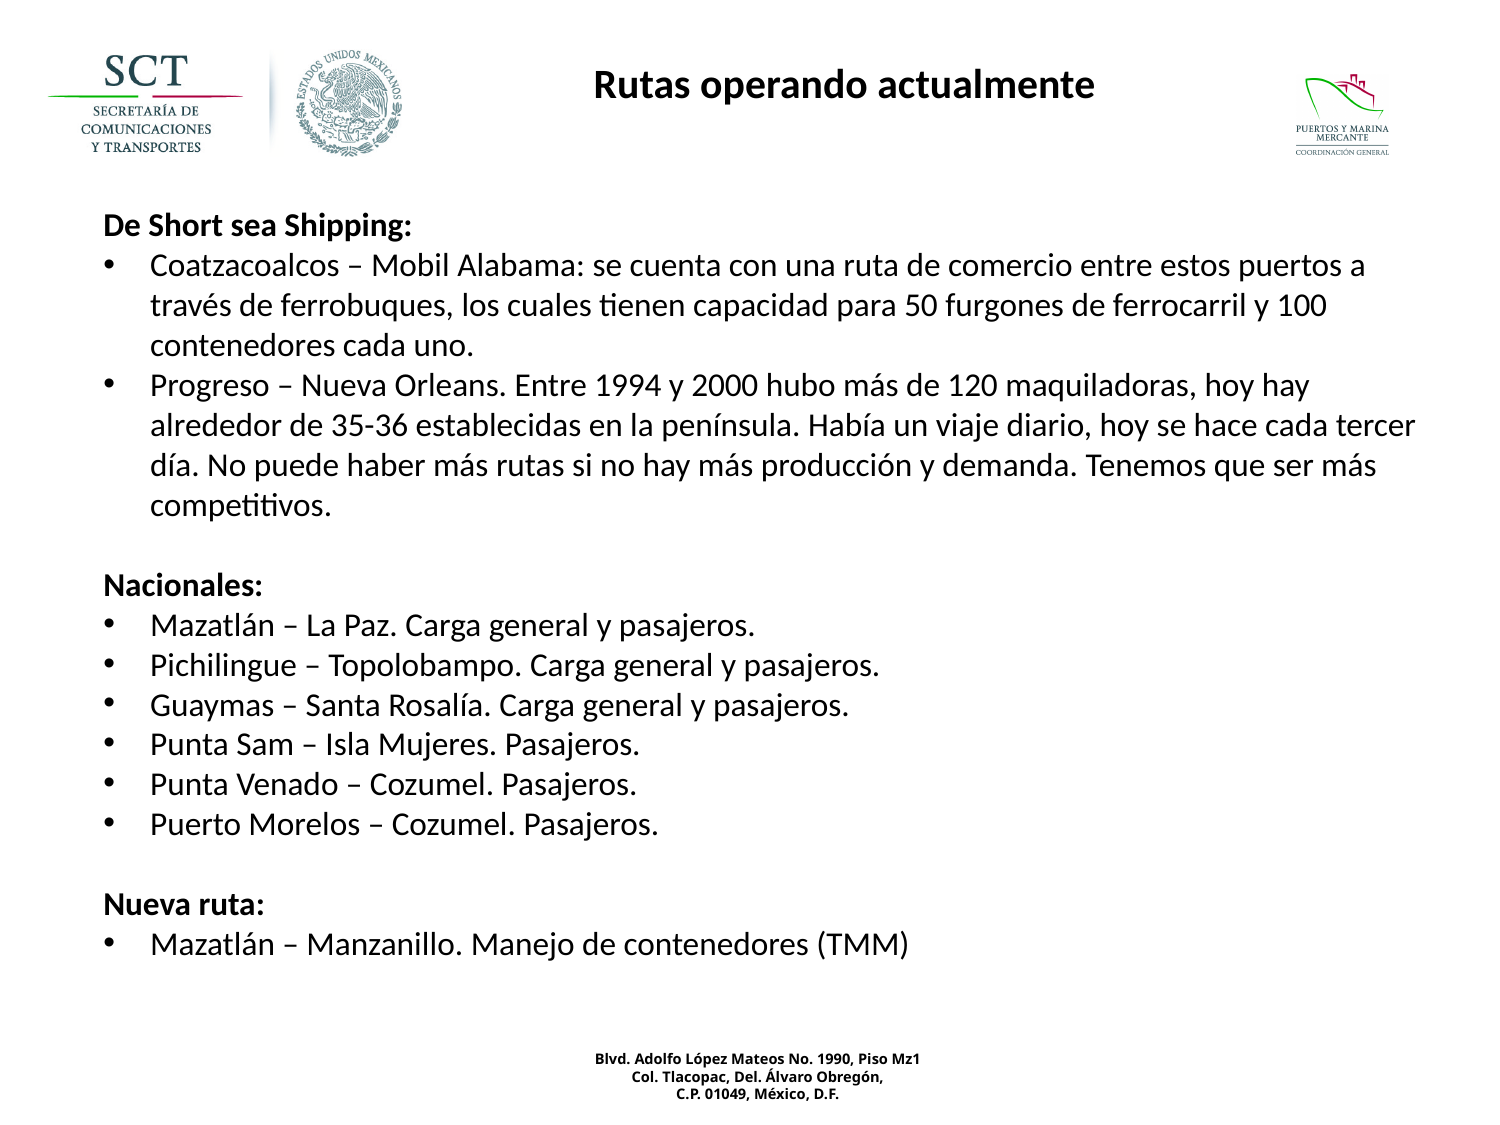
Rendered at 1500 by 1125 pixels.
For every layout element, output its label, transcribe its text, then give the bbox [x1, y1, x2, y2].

text_box De Short sea Shipping: Coatzacoalcos – Mobil Alabama: se cuenta con una ruta de comercio entre estos puertos a través de ferrobuques, los cuales tienen capacidad para 50 furgones de ferrocarril y 100 contenedores cada uno. Progreso – Nueva Orleans. Entre 1994 y 2000 hubo más de 120 maquiladoras, hoy hay alrededor de 35-36 establecidas en la península. Había un viaje diario, hoy se hace cada tercer día. No puede haber más rutas si no hay más producción y demanda. Tenemos que ser más competitivos. Nacionales: Mazatlán – La Paz. Carga general y pasajeros. Pichilingue – Topolobampo. Carga general y pasajeros. Guaymas – Santa Rosalía. Carga general y pasajeros. Punta Sam – Isla Mujeres. Pasajeros. Punta Venado – Cozumel. Pasajeros. Puerto Morelos – Cozumel. Pasajeros. Nueva ruta: Mazatlán – Manzanillo. Manejo de contenedores (TMM) [88, 196, 1447, 970]
picture [1296, 74, 1389, 155]
text_box Blvd. Adolfo López Mateos No. 1990, Piso Mz1 Col. Tlacopac, Del. Álvaro Obregón, C.P. 01049, México, D.F. [579, 1042, 936, 1125]
picture [47, 48, 402, 158]
text_box Rutas operando actualmente [478, 49, 1211, 114]
